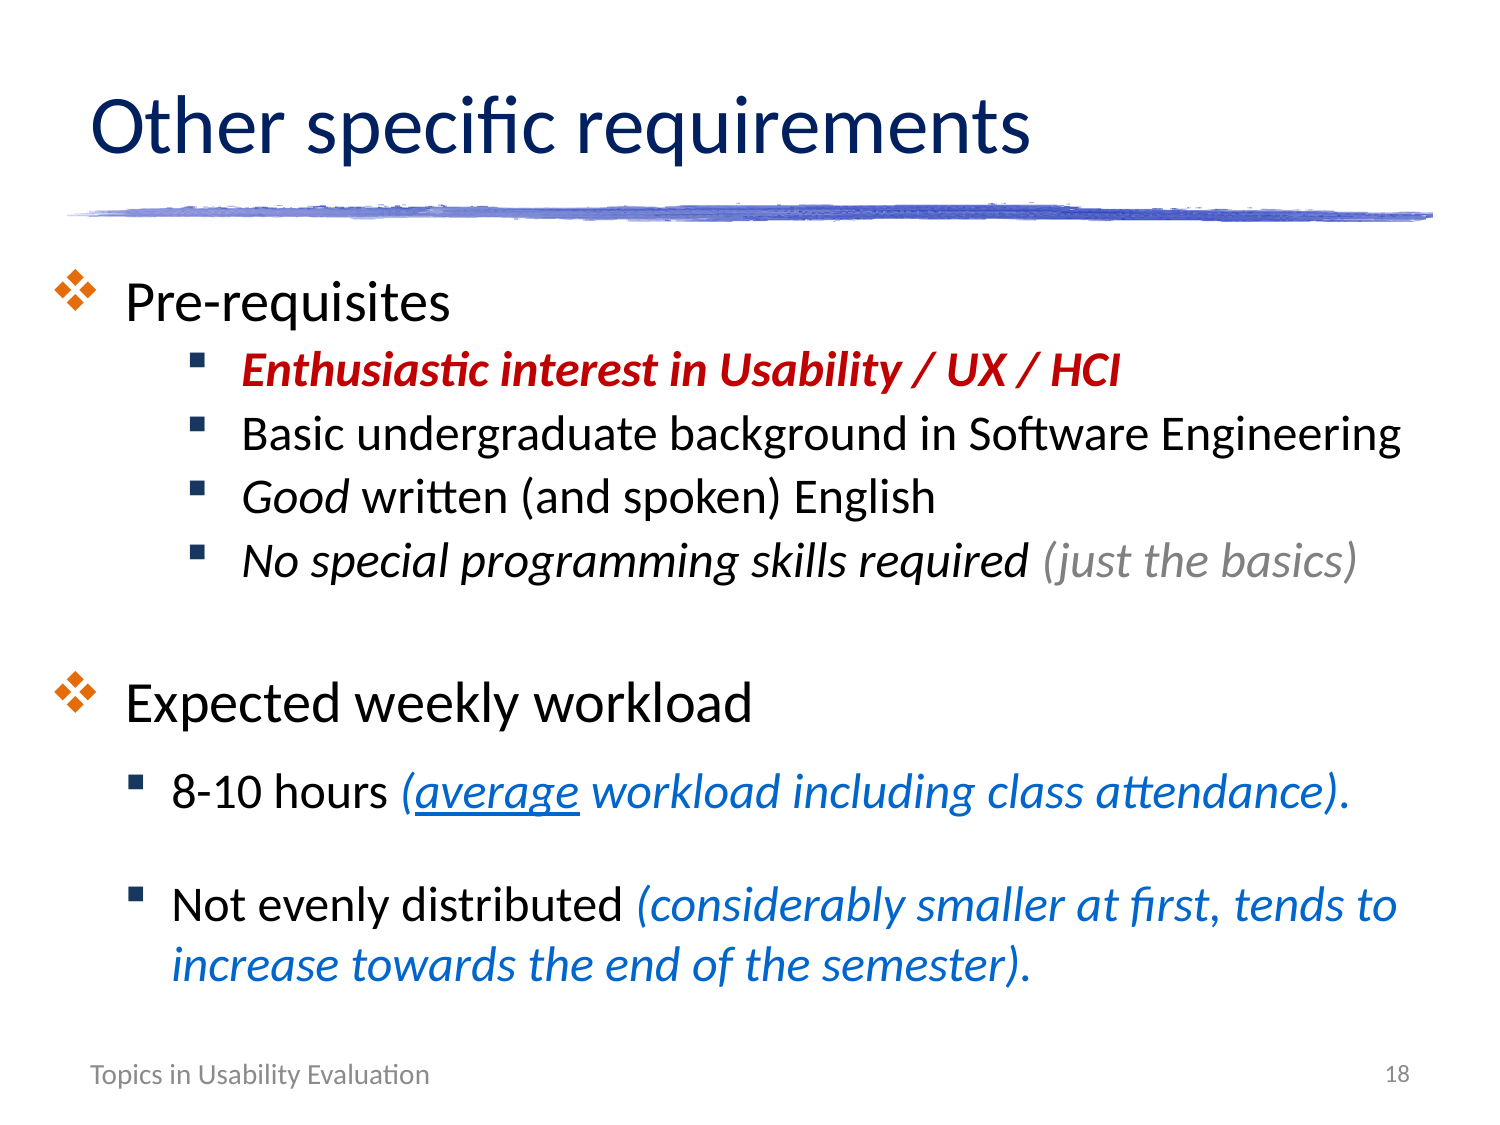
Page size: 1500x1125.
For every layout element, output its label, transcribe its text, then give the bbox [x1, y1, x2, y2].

footer Topics in Usability Evaluation [75, 1042, 550, 1103]
list Pre-requisites Enthusiastic interest in Usability / UX / HCI Basic undergraduate background in Software Engineering Good written (and spoken) English No special programming skills required (just the basics) Expected weekly workload 8-10 hours (average workload including class attendance). Not evenly distributed (considerably smaller at first, tends to increase towards the end of the semester). [34, 255, 1464, 1056]
picture [55, 202, 1444, 226]
slide_number 18 [1074, 1042, 1425, 1103]
title Other specific requirements [75, 45, 1424, 197]
